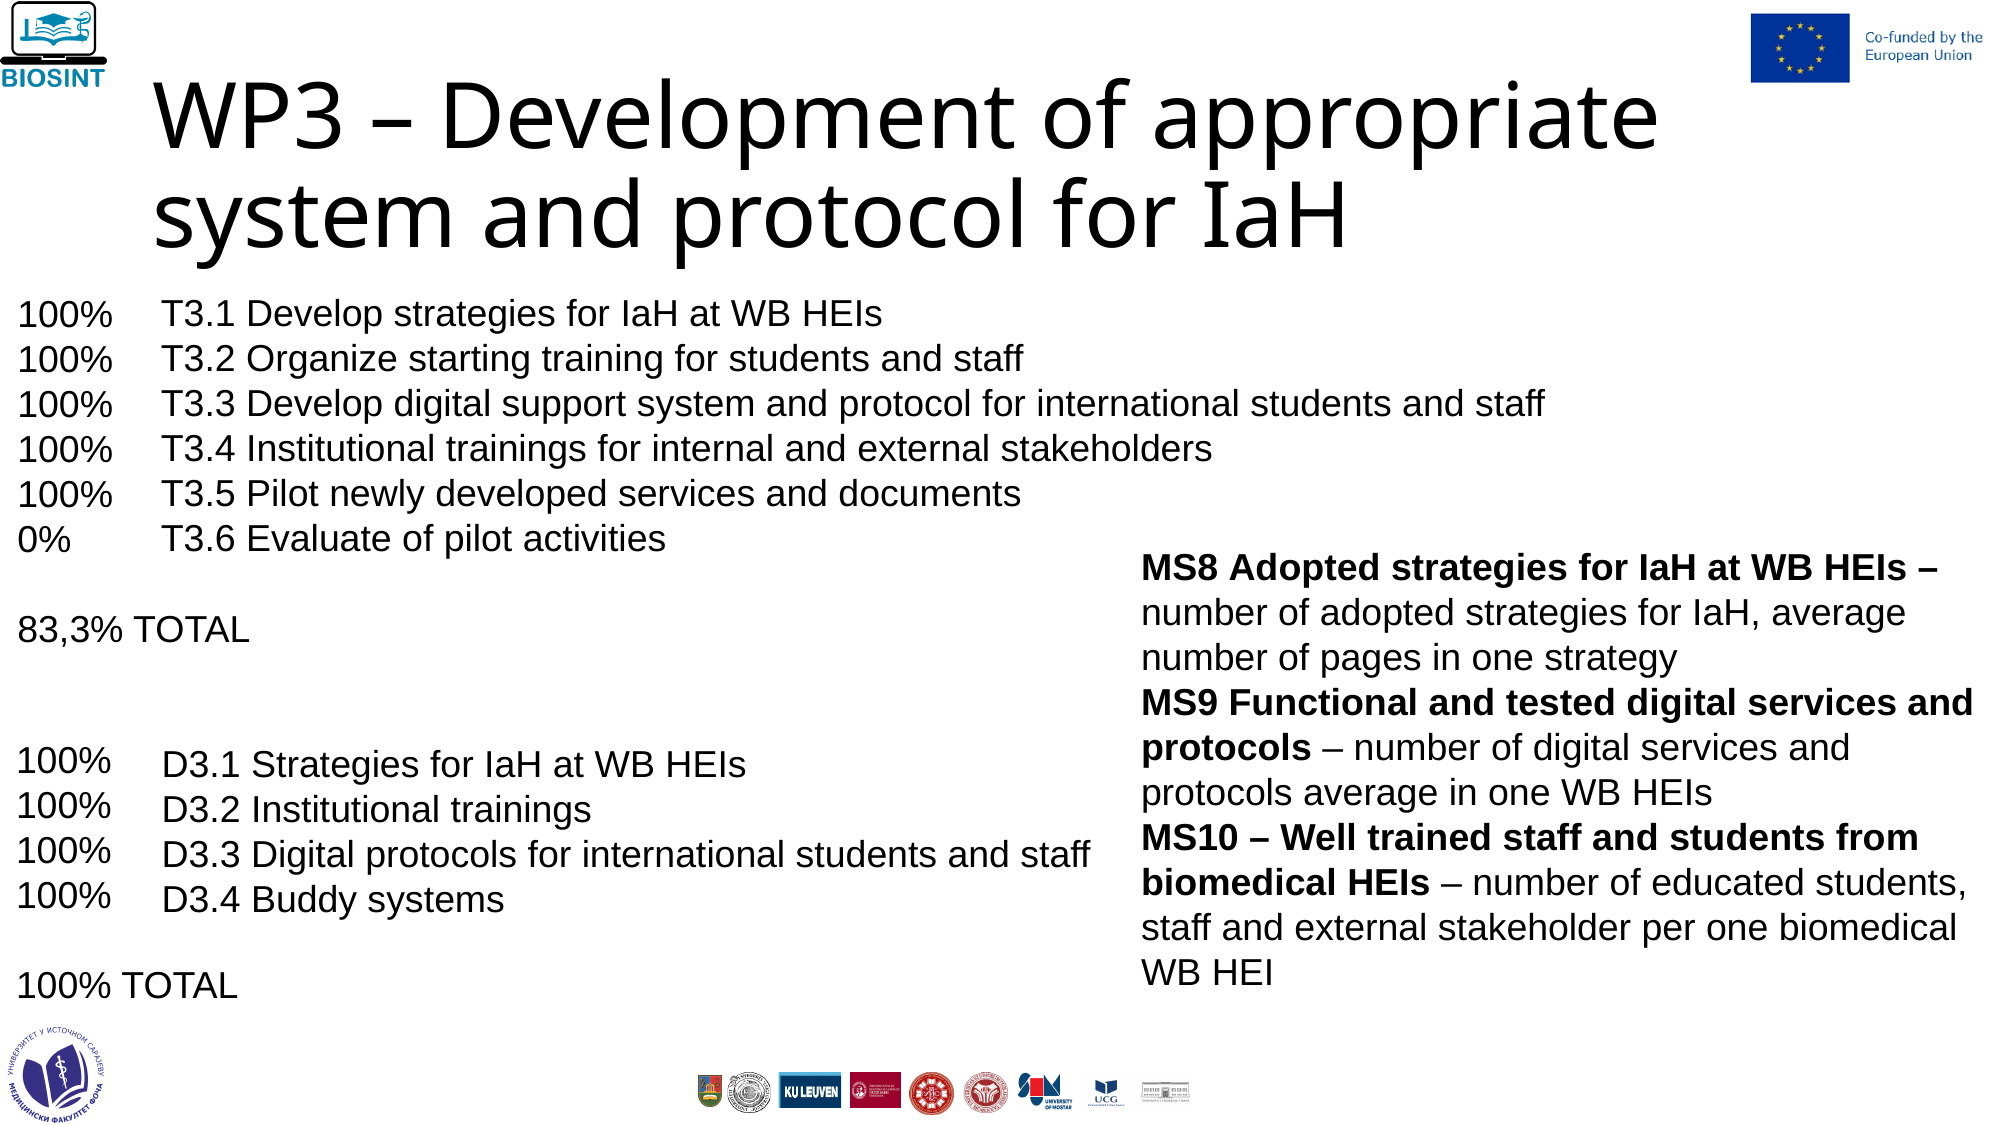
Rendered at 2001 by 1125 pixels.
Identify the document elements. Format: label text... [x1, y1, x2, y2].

text_box MS8 Adopted strategies for IaH at WB HEIs – number of adopted strategies for IaH, average number of pages in one strategy MS9 Functional and tested digital services and protocols – number of digital services and protocols average in one WB HEIs MS10 – Well trained staff and students from biomedical HEIs – number of educated students, staff and external stakeholder per one biomedical WB HEI [1126, 535, 2000, 1001]
picture [32, 72, 40, 83]
picture [1746, 1, 2000, 90]
picture [0, 1, 107, 87]
picture [77, 79, 83, 87]
picture [3, 1024, 107, 1125]
text_box 100% 100% 100% 100% 100% TOTAL [0, 728, 320, 1014]
text_box T3.1 Develop strategies for IaH at WB HEIs T3.2 Organize starting training for students and staff T3.3 Develop digital support system and protocol for international students and staff T3.4 Institutional trainings for internal and external stakeholders T3.5 Pilot newly developed services and documents T3.6 Evaluate of pilot activities [137, 281, 1687, 567]
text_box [698, 1072, 1196, 1125]
text_box 100% 100% 100% 100% 100% 0% 83,3% TOTAL [0, 282, 322, 658]
title WP3 – Development of appropriate system and protocol for IaH [137, 59, 1863, 278]
text_box D3.1 Strategies for IaH at WB HEIs D3.2 Institutional trainings D3.3 Digital protocols for international students and staff D3.4 Buddy systems [146, 732, 1211, 927]
